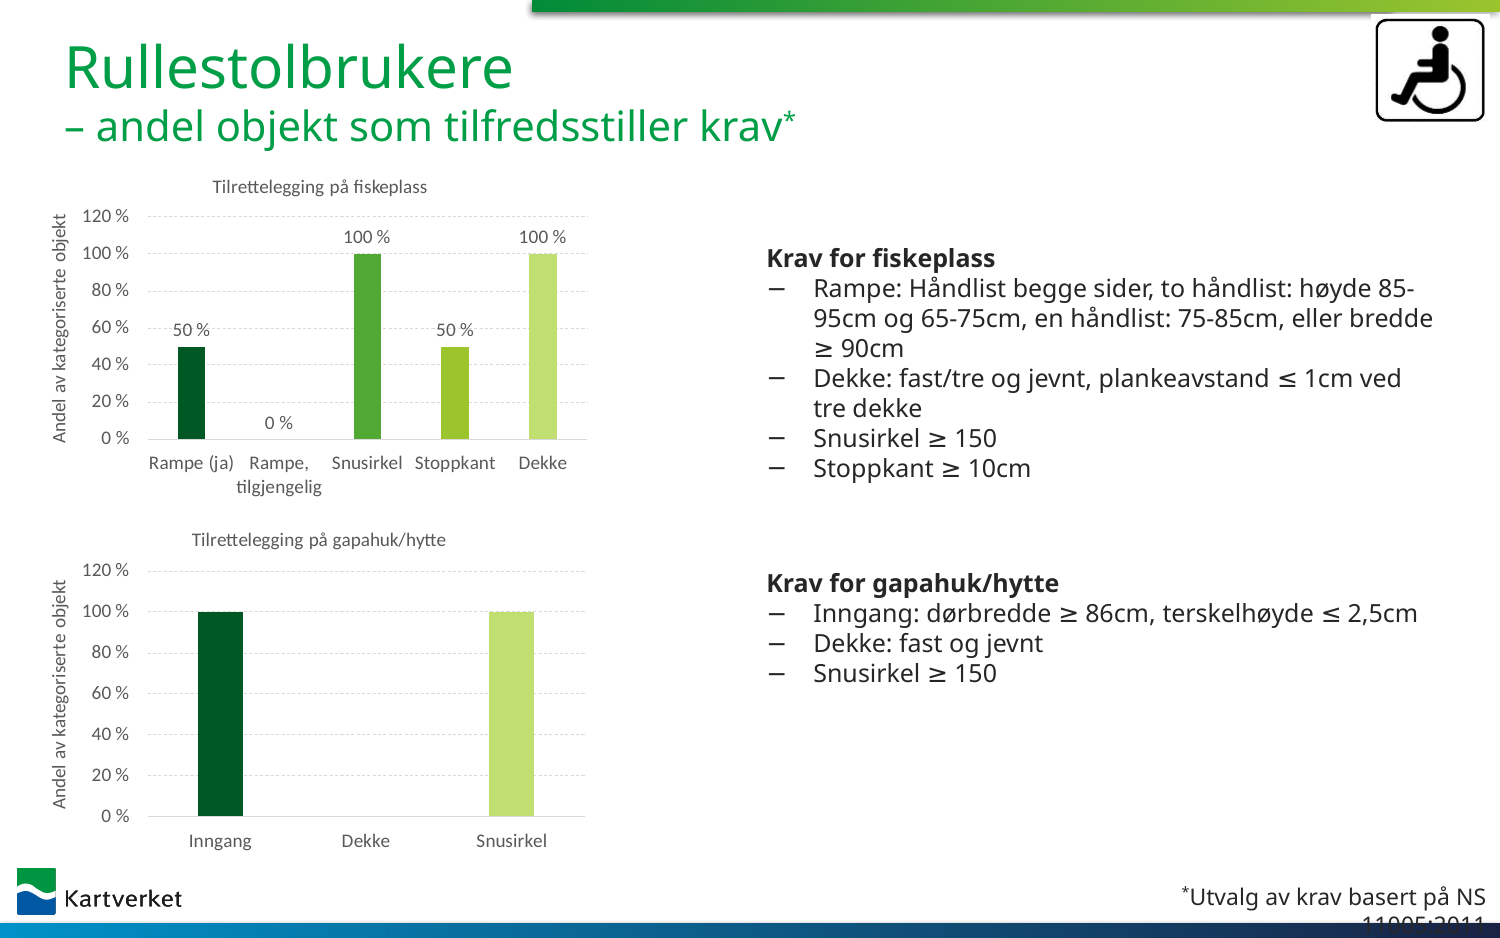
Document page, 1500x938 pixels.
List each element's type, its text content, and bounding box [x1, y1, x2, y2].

picture [41, 520, 596, 859]
picture [41, 166, 598, 505]
text_box Rullestolbrukere – andel objekt som tilfredsstiller krav* [49, 29, 1431, 158]
picture [1371, 13, 1491, 127]
text_box *Utvalg av krav basert på NS 11005:2011 [1068, 873, 1500, 938]
text_box Krav for gapahuk/hytte Inngang: dørbredde ≥ 86cm, terskelhøyde ≤ 2,5cm Dekke: fast og jevnt Snusirkel ≥ 150 [751, 560, 1452, 695]
text_box Krav for fiskeplass Rampe: Håndlist begge sider, to håndlist: høyde 85-95cm og 65-75cm, en håndlist: 75-85cm, eller bredde ≥ 90cm Dekke: fast/tre og jevnt, plankeavstand ≤ 1cm ved tre dekke Snusirkel ≥ 150 Stoppkant ≥ 10cm [751, 235, 1452, 490]
